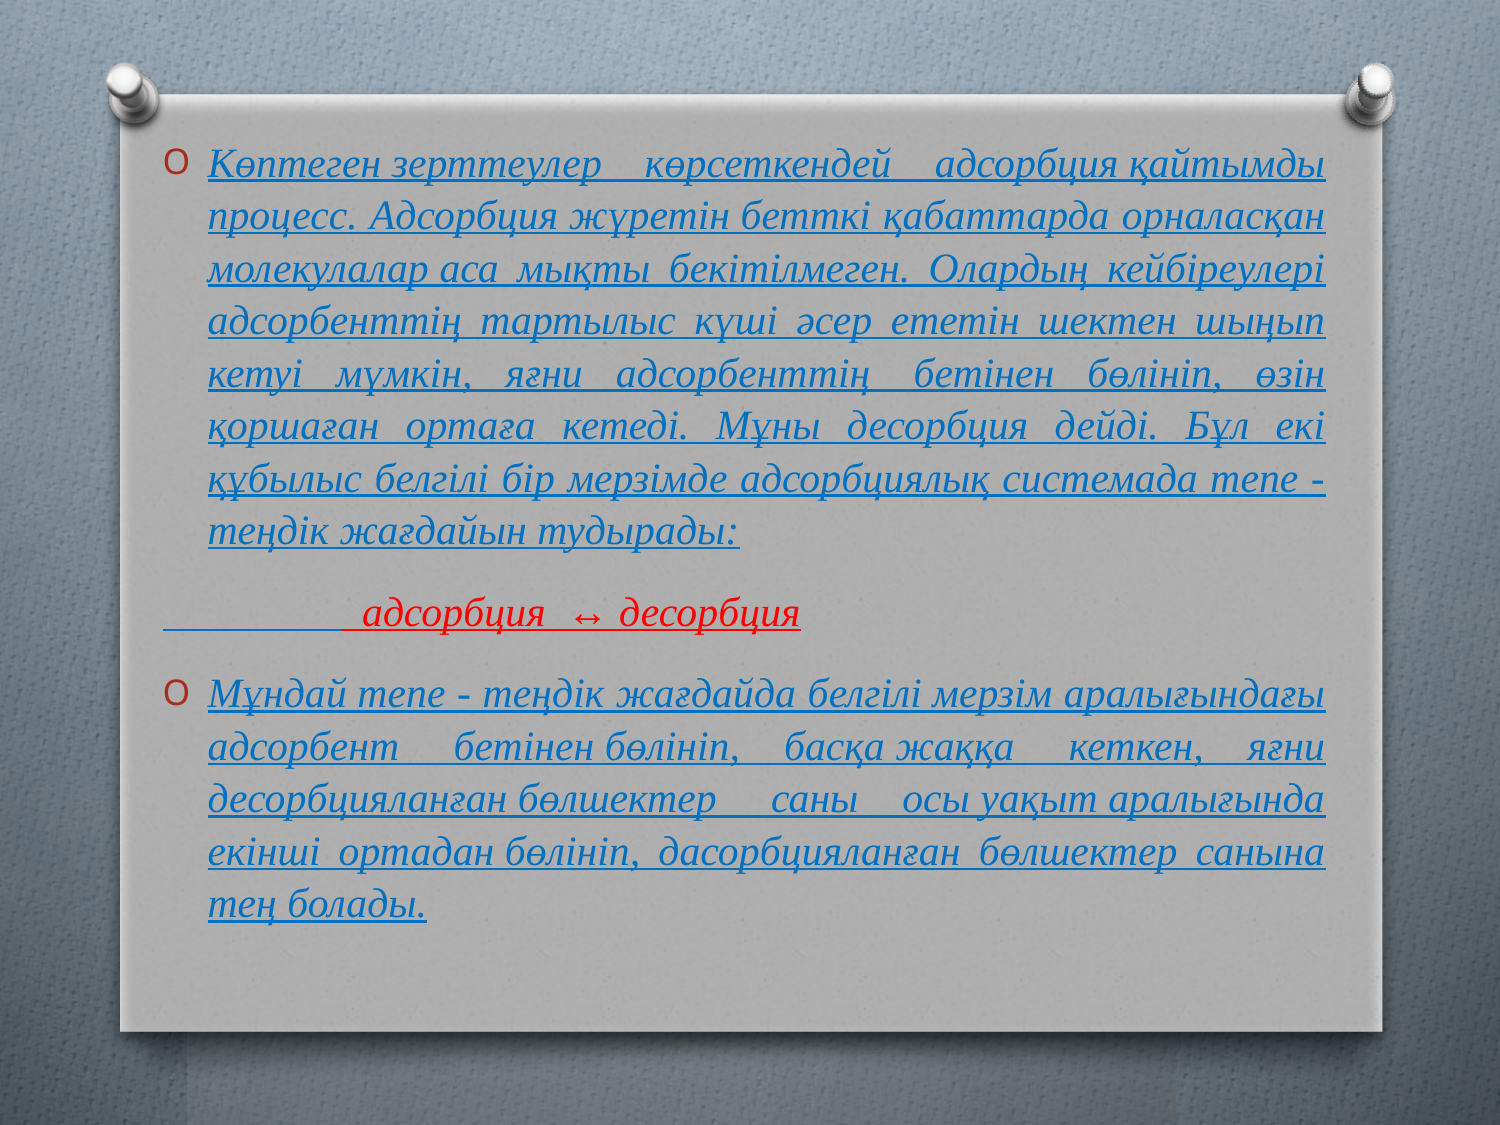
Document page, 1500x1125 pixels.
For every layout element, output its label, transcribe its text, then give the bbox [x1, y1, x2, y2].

picture [75, 31, 197, 146]
list Көптеген зерттеулер көрсеткендей адсорбция қайтымды процесс. Адсорбция жүретін бетткі қабаттарда орналасқан молекулалар аса мықты бекітілмеген. Олардың кейбіреулері адсорбенттің тартылыс күші әсер ететін шектен шыңып кетуі мүмкін, яғни адсорбенттің бетінен бөлініп, өзін қоршаған ортаға кетеді. Мұны десорбция дейді. Бұл екі құбылыс белгілі бір мерзімде адсорбциялық системада тепе - теңдік жағдайын тудырады: адсорбция ↔ десорбция Мұндай тепе - теңдік жағдайда белгілі мерзім аралығындағы адсорбент бетінен бөлініп, басқа жаққа кеткен, яғни десорбцияланған бөлшектер саны осы уақыт аралығында екінші ортадан бөлініп, дасорбцияланған бөлшектер санына тең болады. [147, 125, 1341, 1012]
picture [1317, 35, 1439, 156]
